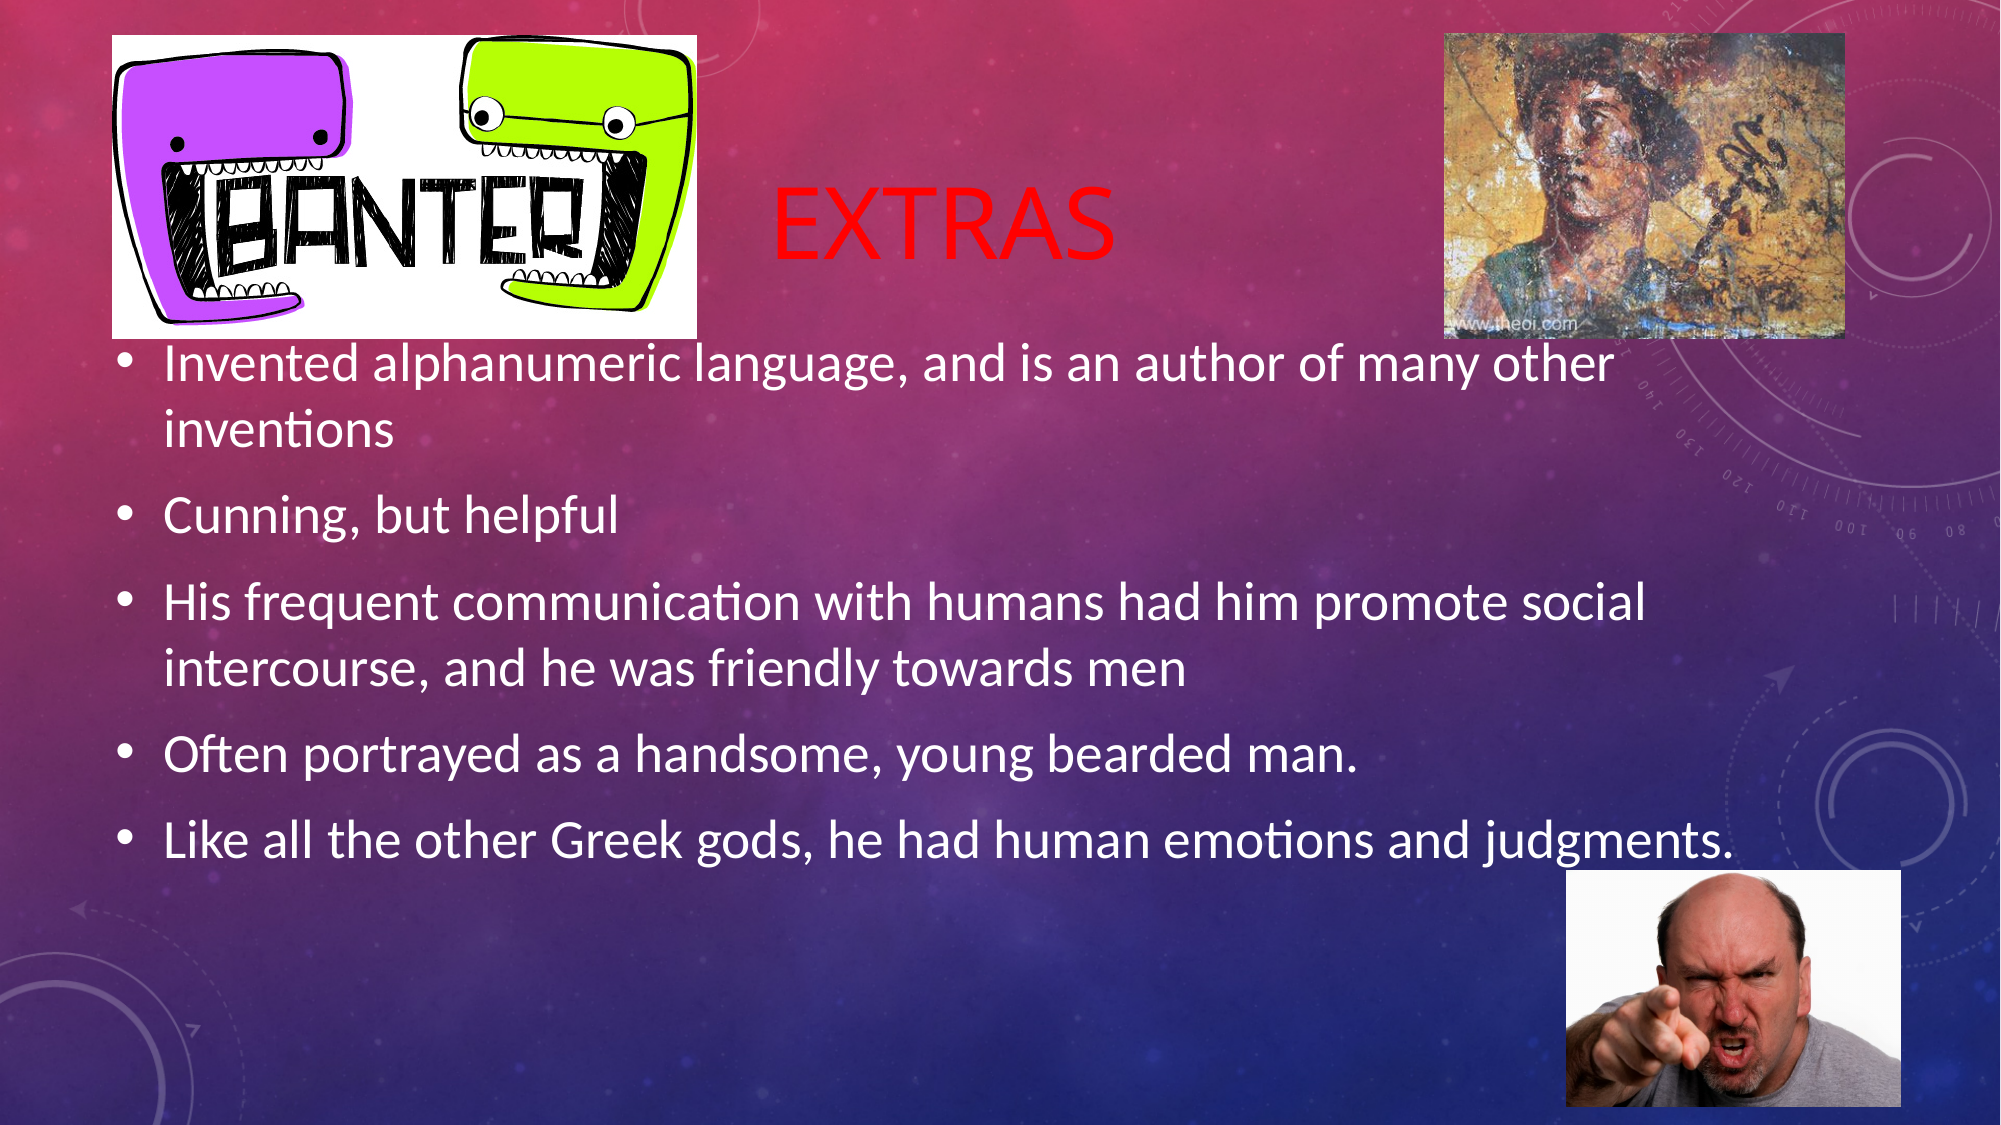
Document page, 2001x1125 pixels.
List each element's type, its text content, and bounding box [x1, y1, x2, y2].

picture [0, 0, 2001, 1125]
list Invented alphanumeric language, and is an author of many other inventions Cunning, but helpful His frequent communication with humans had him promote social intercourse, and he was friendly towards men Often portrayed as a handsome, young bearded man. Like all the other Greek gods, he had human emotions and judgments. [100, 298, 1763, 898]
title extras [702, 99, 1438, 298]
